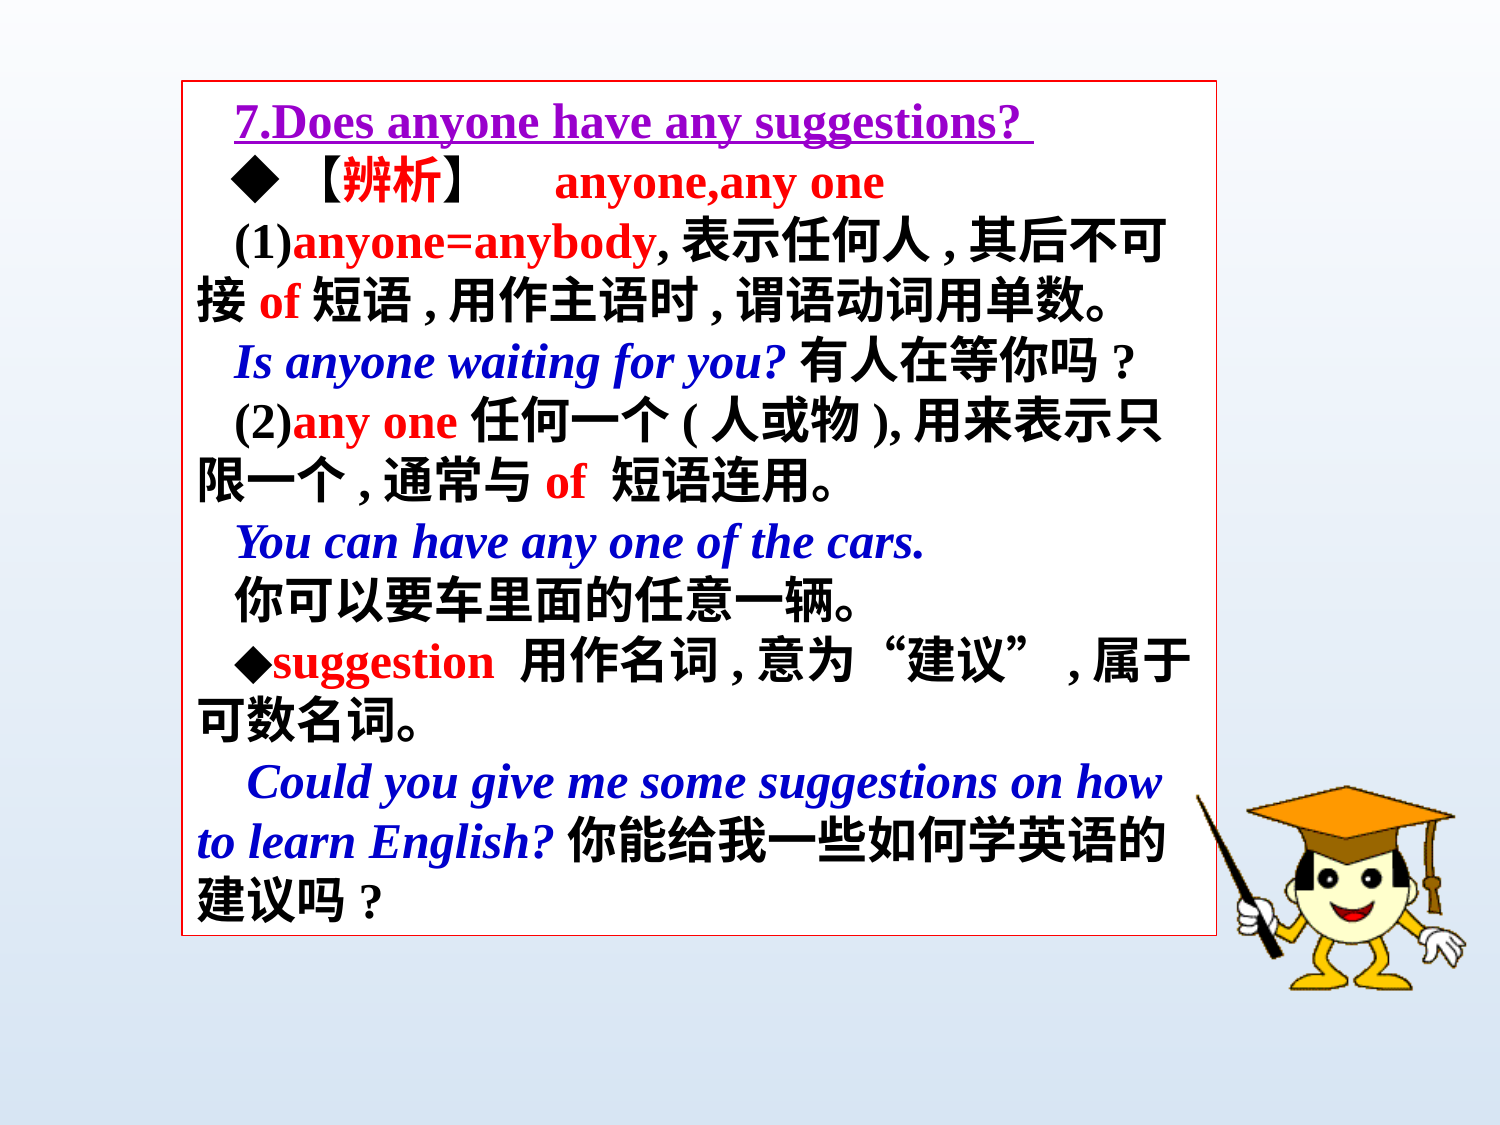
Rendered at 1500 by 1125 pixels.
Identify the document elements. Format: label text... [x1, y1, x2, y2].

picture [1176, 769, 1490, 1005]
text_box 7.Does anyone have any suggestions? ◆【辨析】 anyone,any one (1)anyone=anybody,表示任何人,其后不可接of短语,用作主语时,谓语动词用单数。 Is anyone waiting for you?有人在等你吗? (2)any one任何一个(人或物),用来表示只限一个,通常与of 短语连用。 You can have any one of the cars. 你可以要车里面的任意一辆。 ◆suggestion 用作名词,意为“建议”,属于可数名词。 Could you give me some suggestions on how to learn English?你能给我一些如何学英语的建议吗? [181, 80, 1217, 936]
